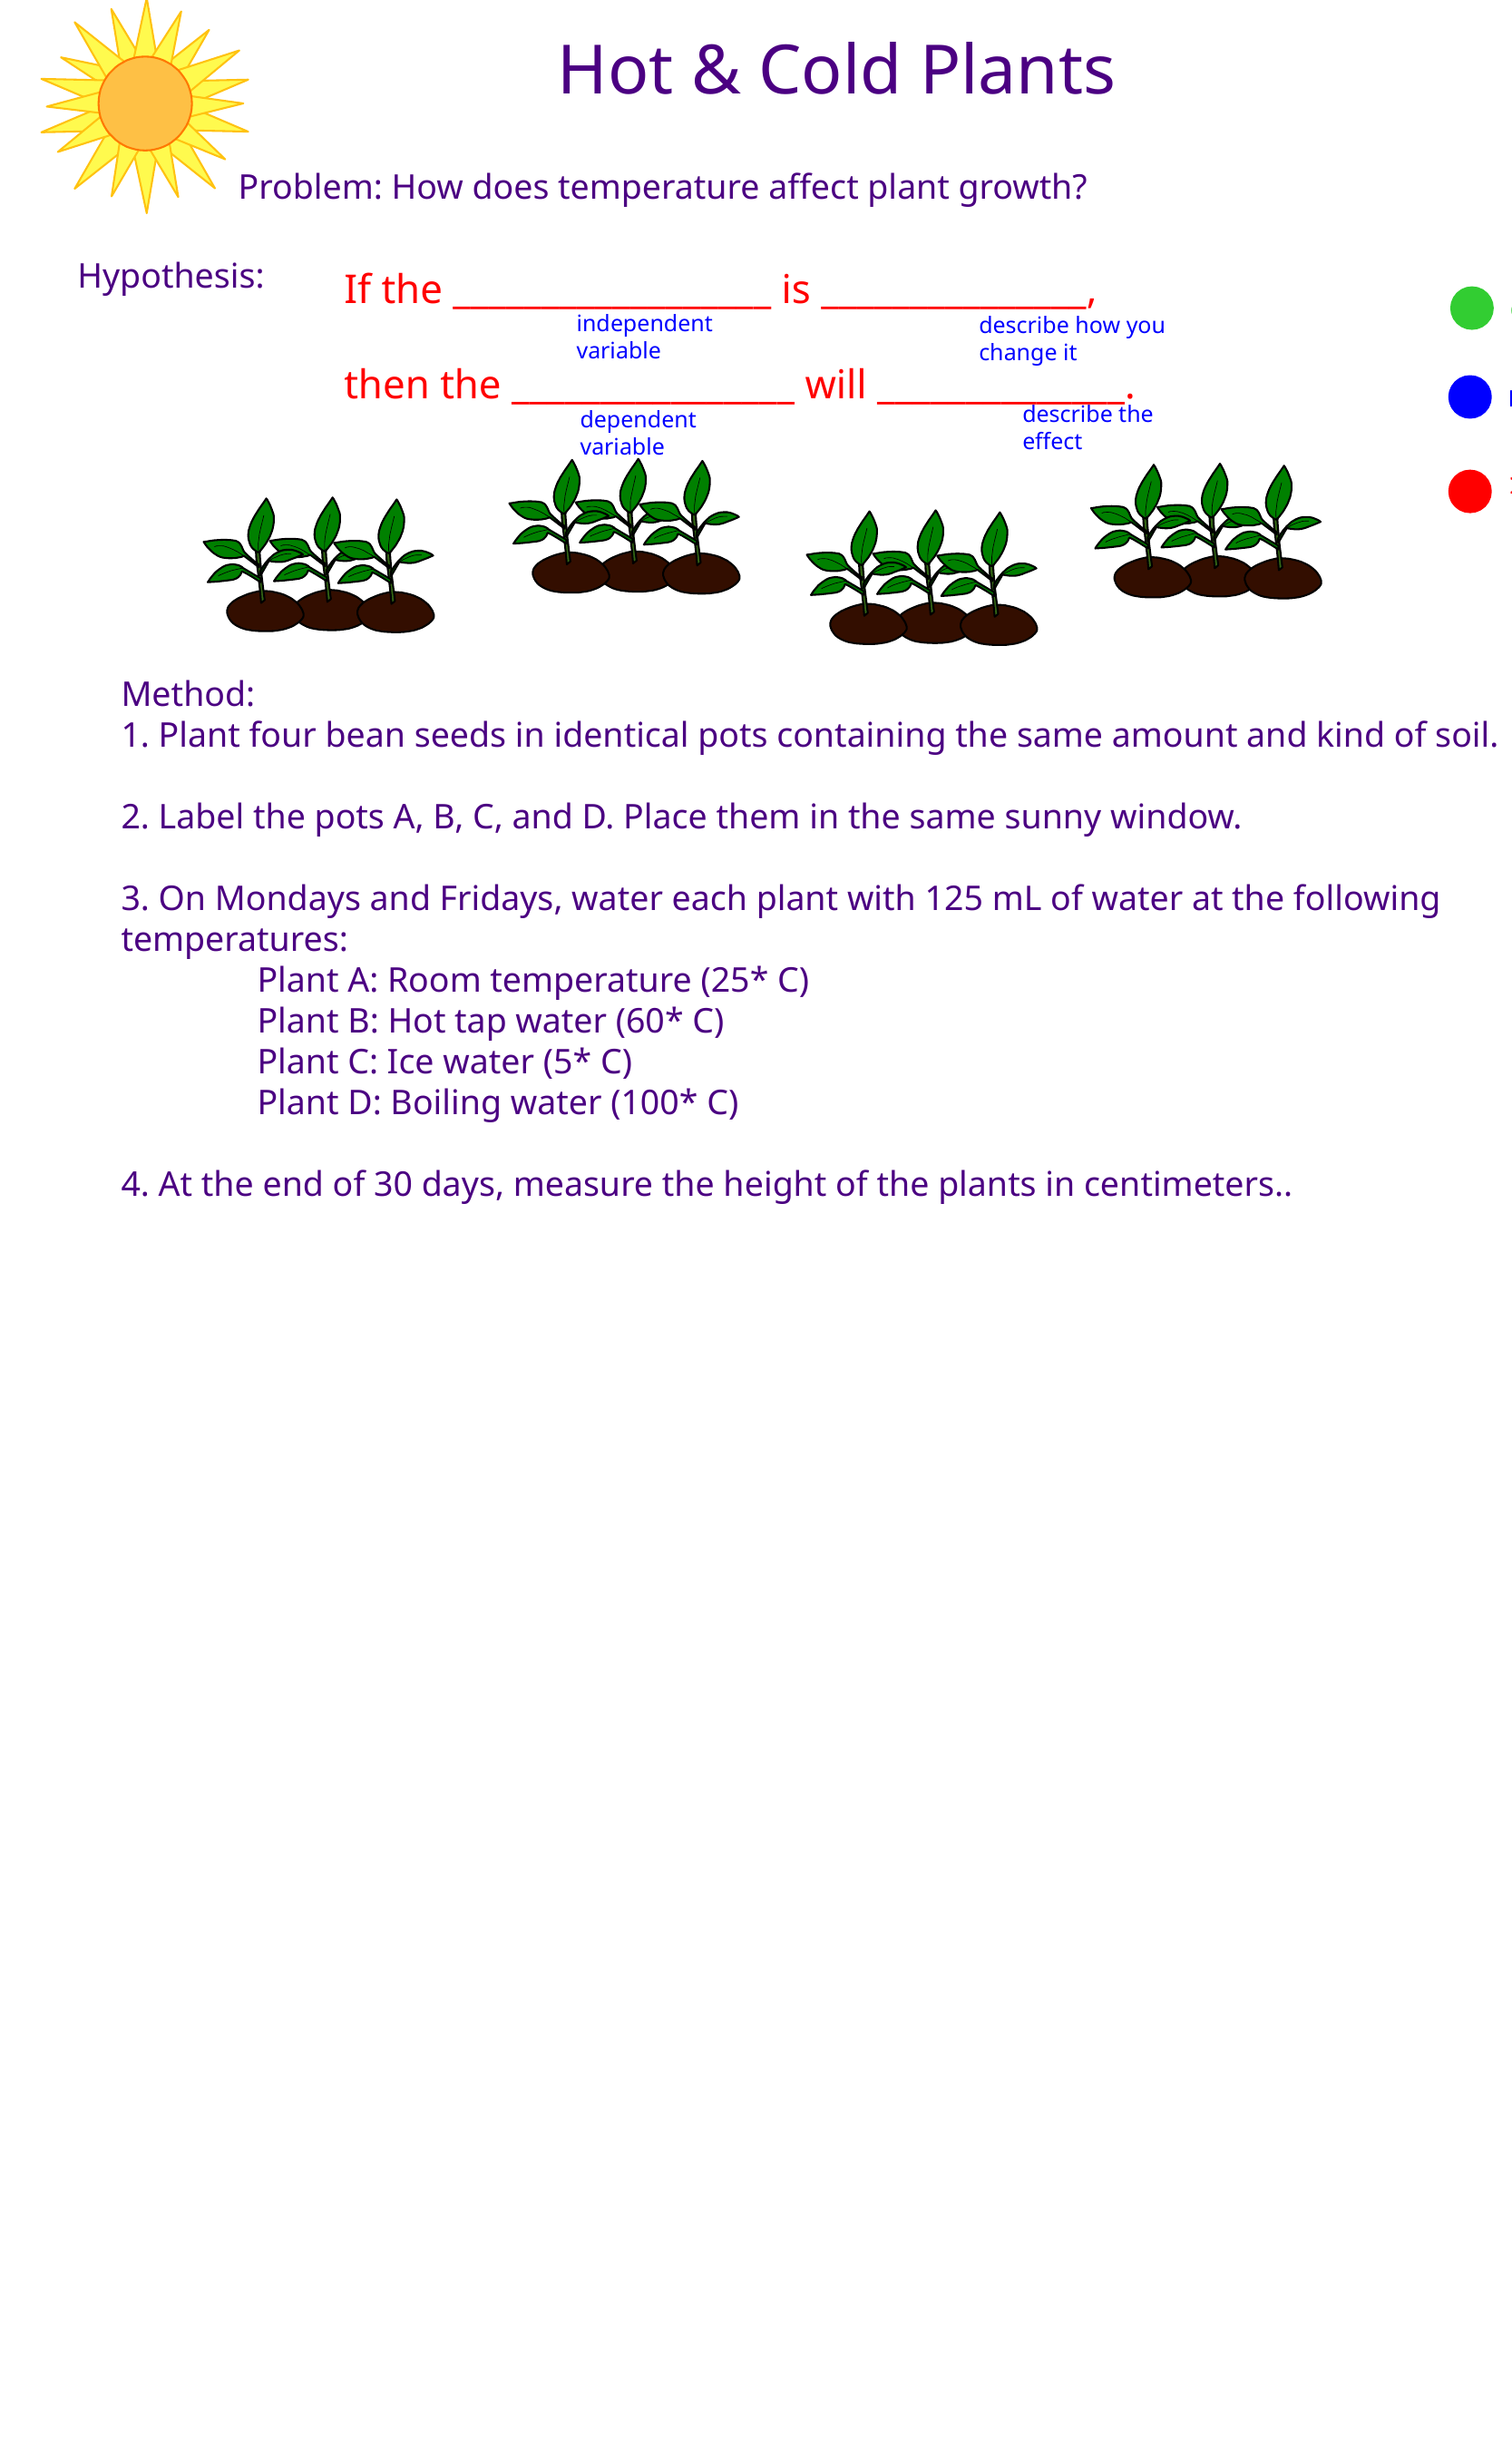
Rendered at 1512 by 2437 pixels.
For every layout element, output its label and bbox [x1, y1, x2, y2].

text_box [1452, 289, 1512, 331]
text_box [330, 257, 1329, 463]
text_box [1450, 377, 1512, 420]
text_box [41, 0, 1512, 1229]
text_box [1450, 465, 1512, 511]
